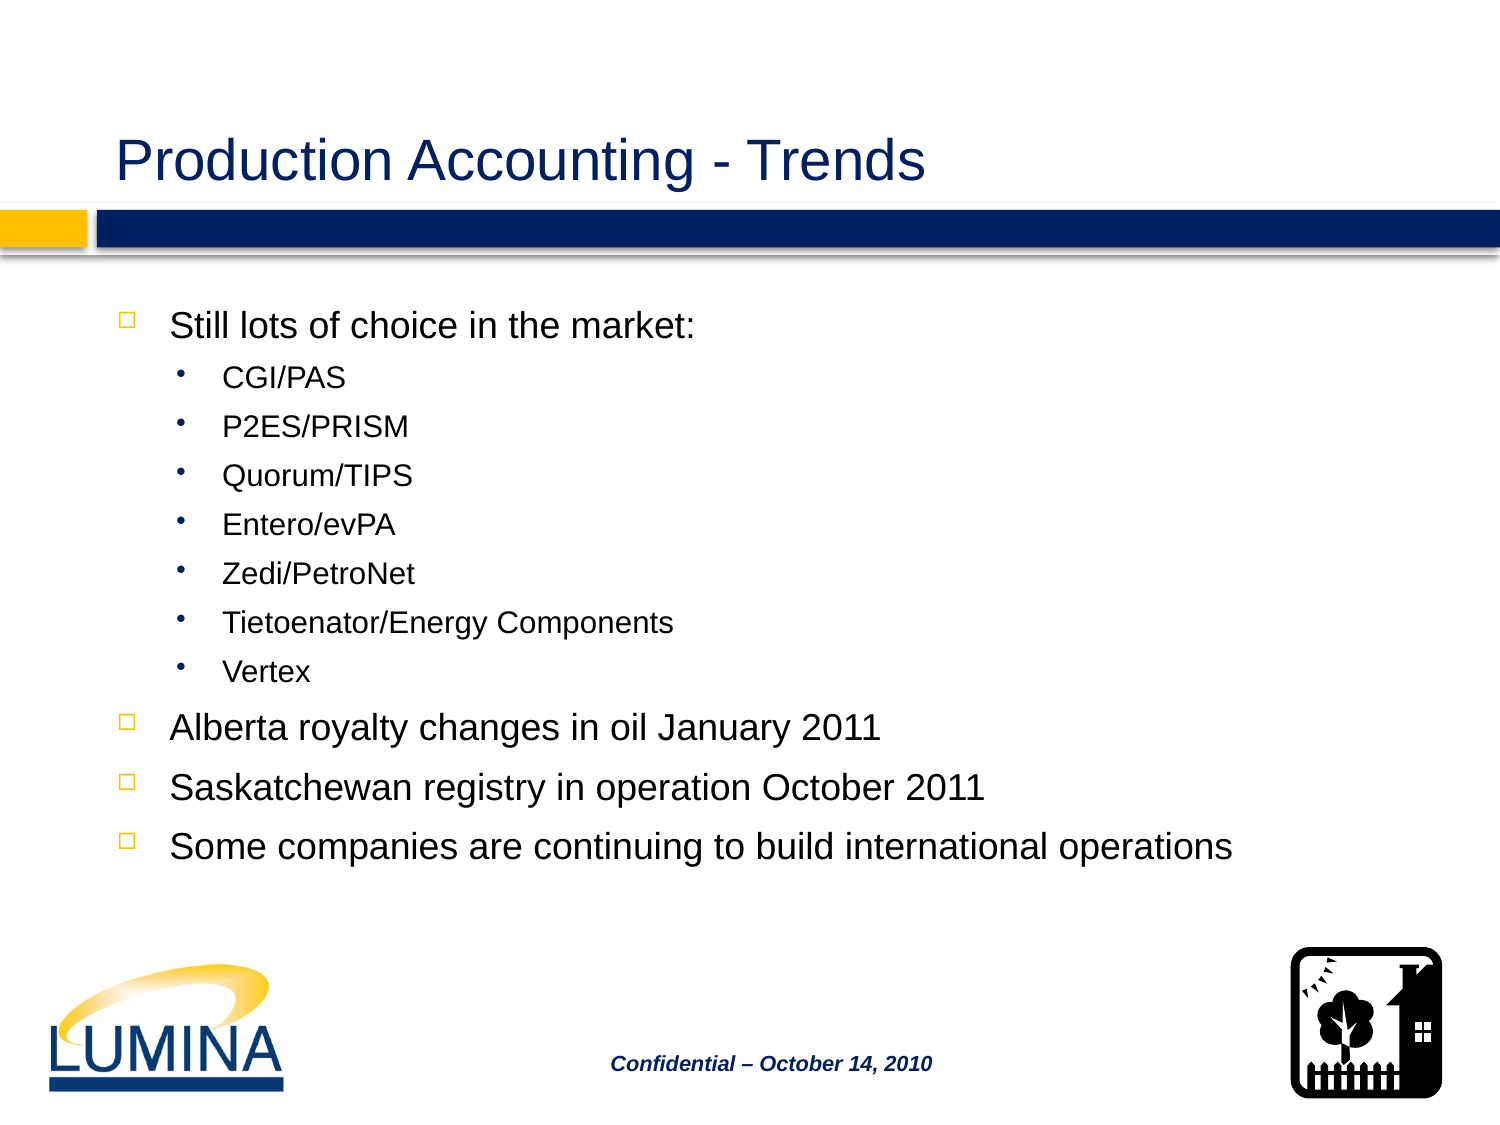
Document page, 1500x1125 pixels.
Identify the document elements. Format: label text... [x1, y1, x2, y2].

list Still lots of choice in the market: CGI/PAS P2ES/PRISM Quorum/TIPS Entero/evPA Zedi/PetroNet Tietoenator/Energy Components Vertex Alberta royalty changes in oil January 2011 Saskatchewan registry in operation October 2011 Some companies are continuing to build international operations [101, 293, 1453, 1037]
picture [49, 964, 284, 1094]
title Production Accounting - Trends [100, 37, 1439, 201]
